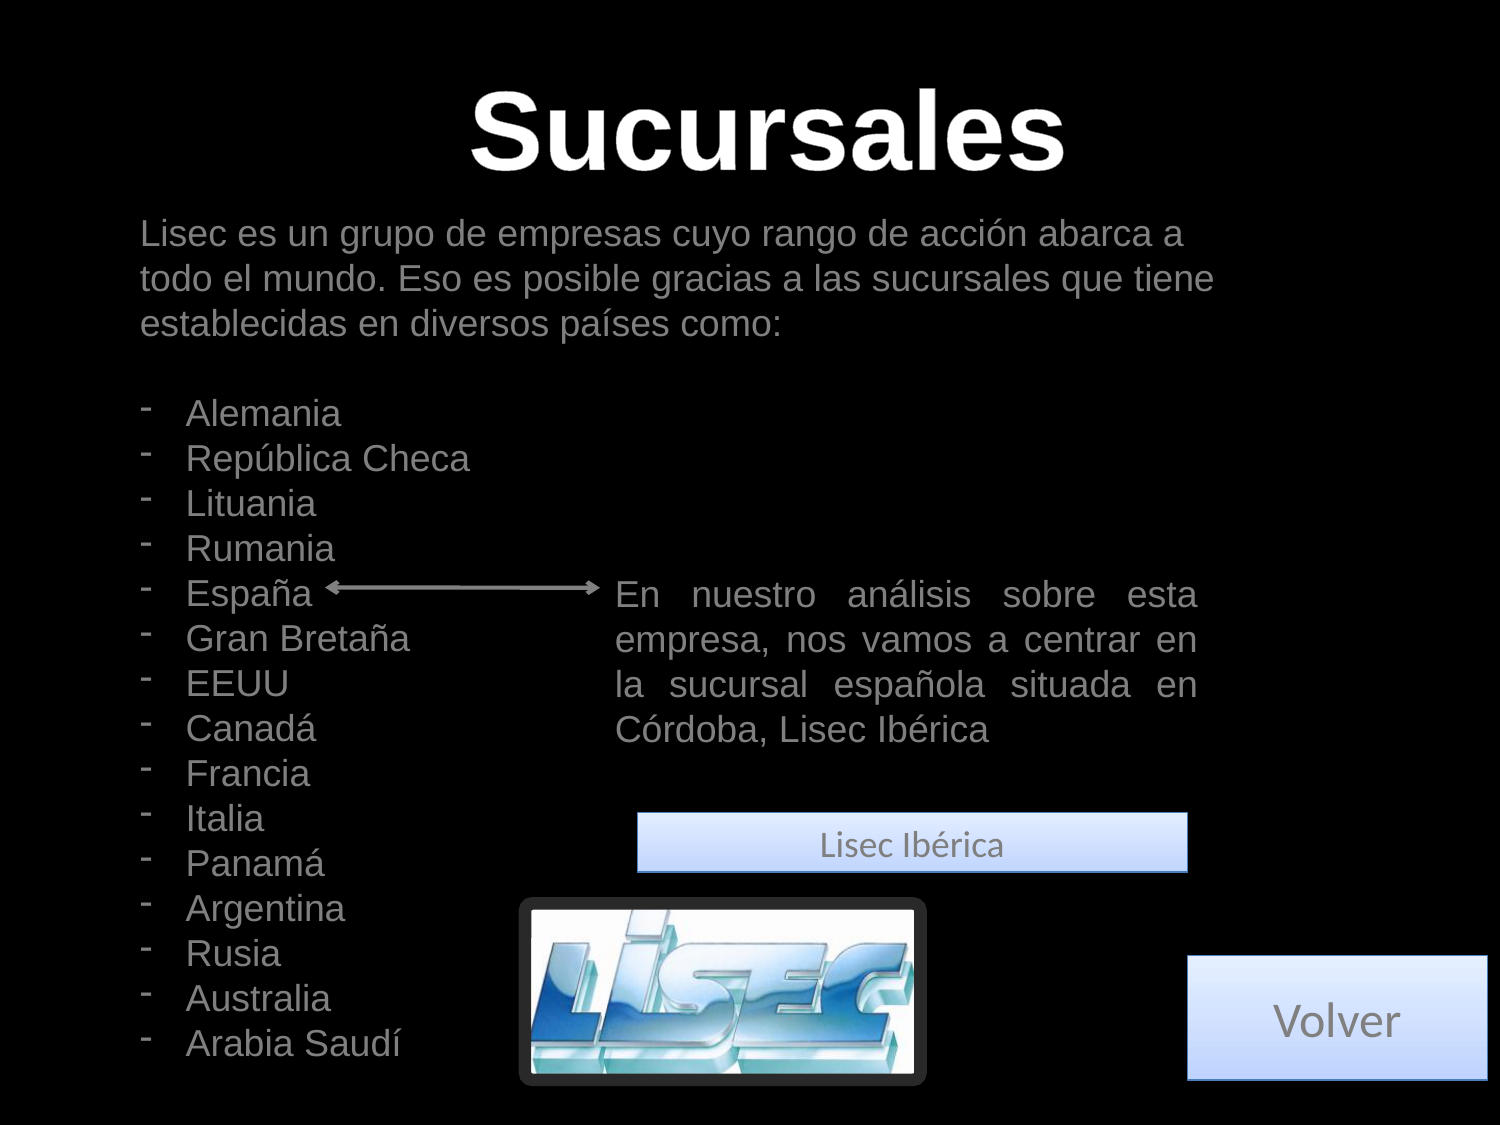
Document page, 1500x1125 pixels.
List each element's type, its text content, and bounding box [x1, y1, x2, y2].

text_box En nuestro análisis sobre esta empresa, nos vamos a centrar en la sucursal española situada en Córdoba, Lisec Ibérica [599, 562, 1213, 758]
text_box Lisec es un grupo de empresas cuyo rango de acción abarca a todo el mundo. Eso es posible gracias a las sucursales que tiene establecidas en diversos países como: Alemania República Checa Lituania Rumania España Gran Bretaña EEUU Canadá Francia Italia Panamá Argentina Rusia Australia Arabia Saudí [124, 201, 1250, 1072]
picture [524, 903, 921, 1081]
text_box Sucursales [449, 49, 1087, 200]
text_box Lisec Ibérica [637, 812, 1188, 873]
text_box Volver [1187, 955, 1488, 1081]
